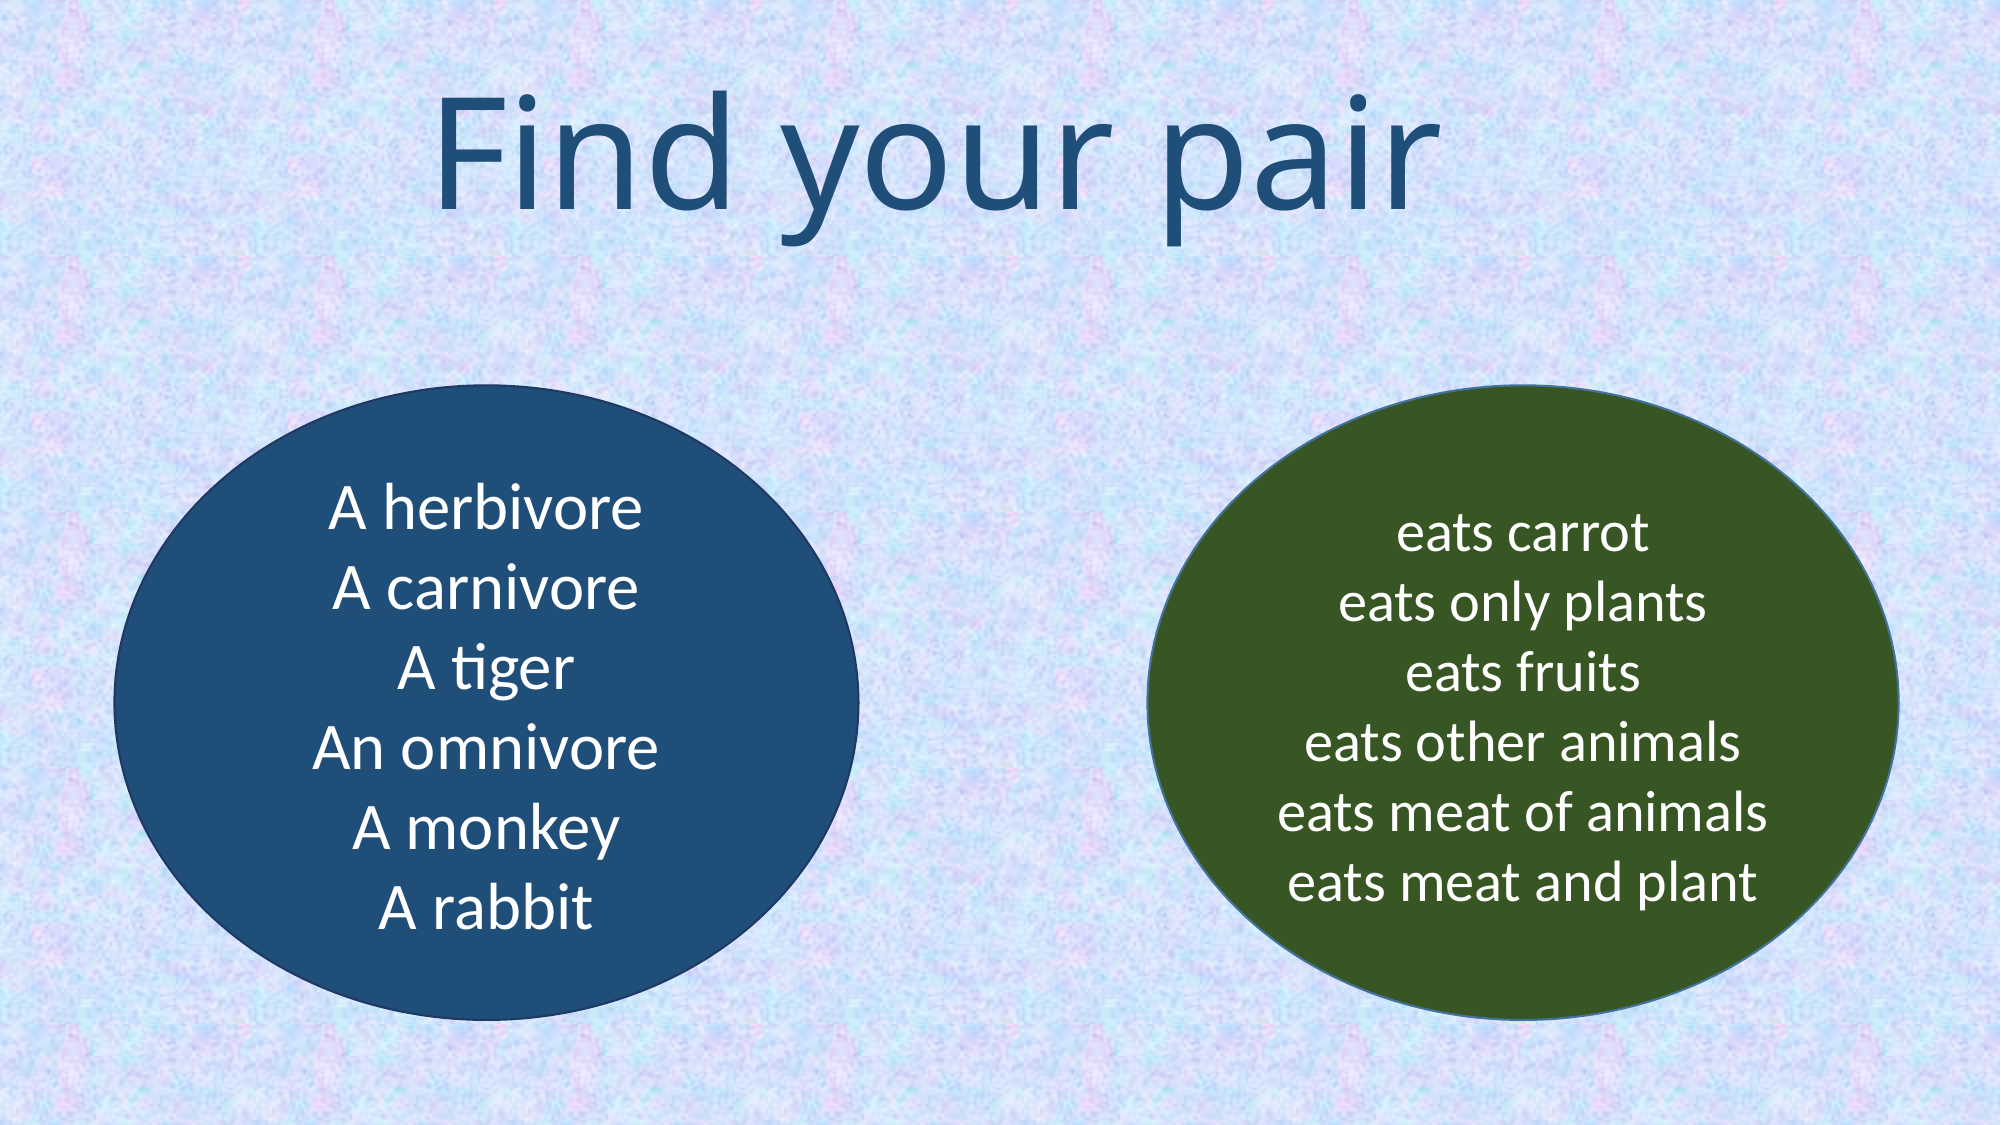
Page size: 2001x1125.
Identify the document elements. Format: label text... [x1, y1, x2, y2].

text_box A herbivore A carnivore A tiger An omnivore A monkey A rabbit [113, 384, 860, 1021]
title Find your pair [412, 50, 1523, 269]
text_box eats carrot eats only plants eats fruits eats other animals eats meat of animals eats meat and plant [1146, 384, 1900, 1021]
